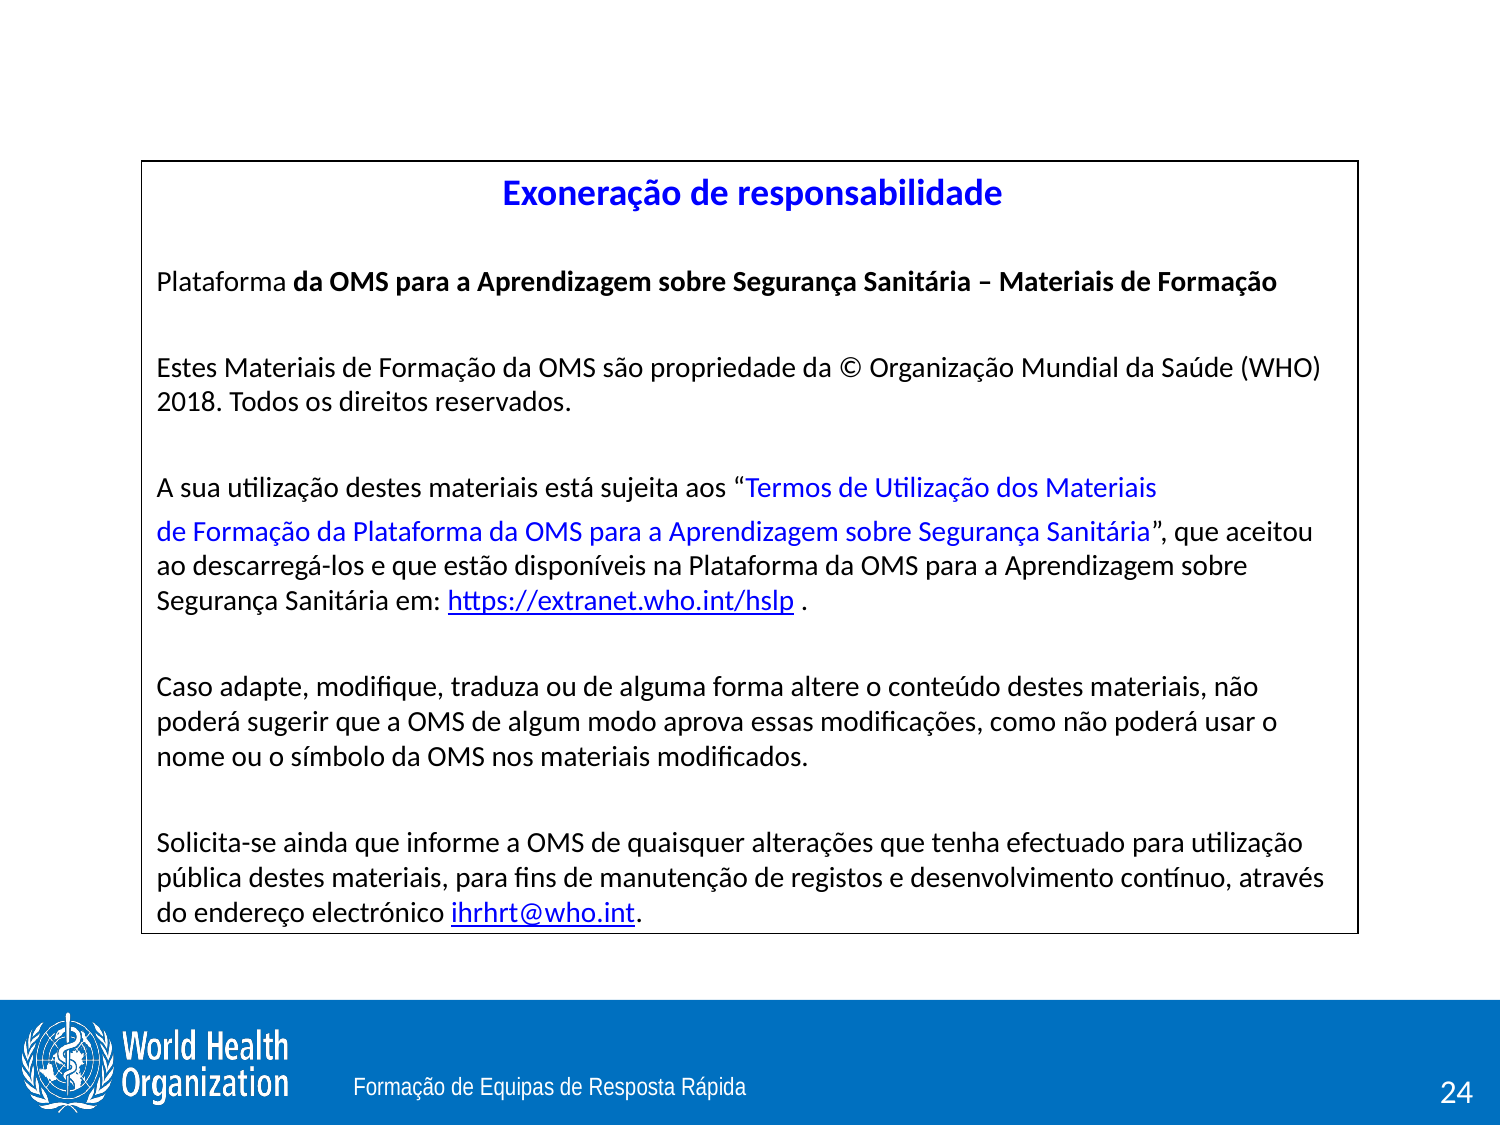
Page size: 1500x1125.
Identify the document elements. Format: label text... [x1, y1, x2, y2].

text_box Exoneração de responsabilidade Plataforma da OMS para a Aprendizagem sobre Segurança Sanitária – Materiais de Formação Estes Materiais de Formação da OMS são propriedade da © Organização Mundial da Saúde (WHO) 2018. Todos os direitos reservados. A sua utilização destes materiais está sujeita aos “Termos de Utilização dos Materiais de Formação da Plataforma da OMS para a Aprendizagem sobre Segurança Sanitária”, que aceitou ao descarregá-los e que estão disponíveis na Plataforma da OMS para a Aprendizagem sobre Segurança Sanitária em: https://extranet.who.int/hslp . Caso adapte, modifique, traduza ou de alguma forma altere o conteúdo destes materiais, não poderá sugerir que a OMS de algum modo aprova essas modificações, como não poderá usar o nome ou o símbolo da OMS nos materiais modificados. Solicita-se ainda que informe a OMS de quaisquer alterações que tenha efectuado para utilização pública destes materiais, para fins de manutenção de registos e desenvolvimento contínuo, através do endereço electrónico ihrhrt@who.int. [141, 160, 1359, 934]
picture [21, 1012, 288, 1113]
